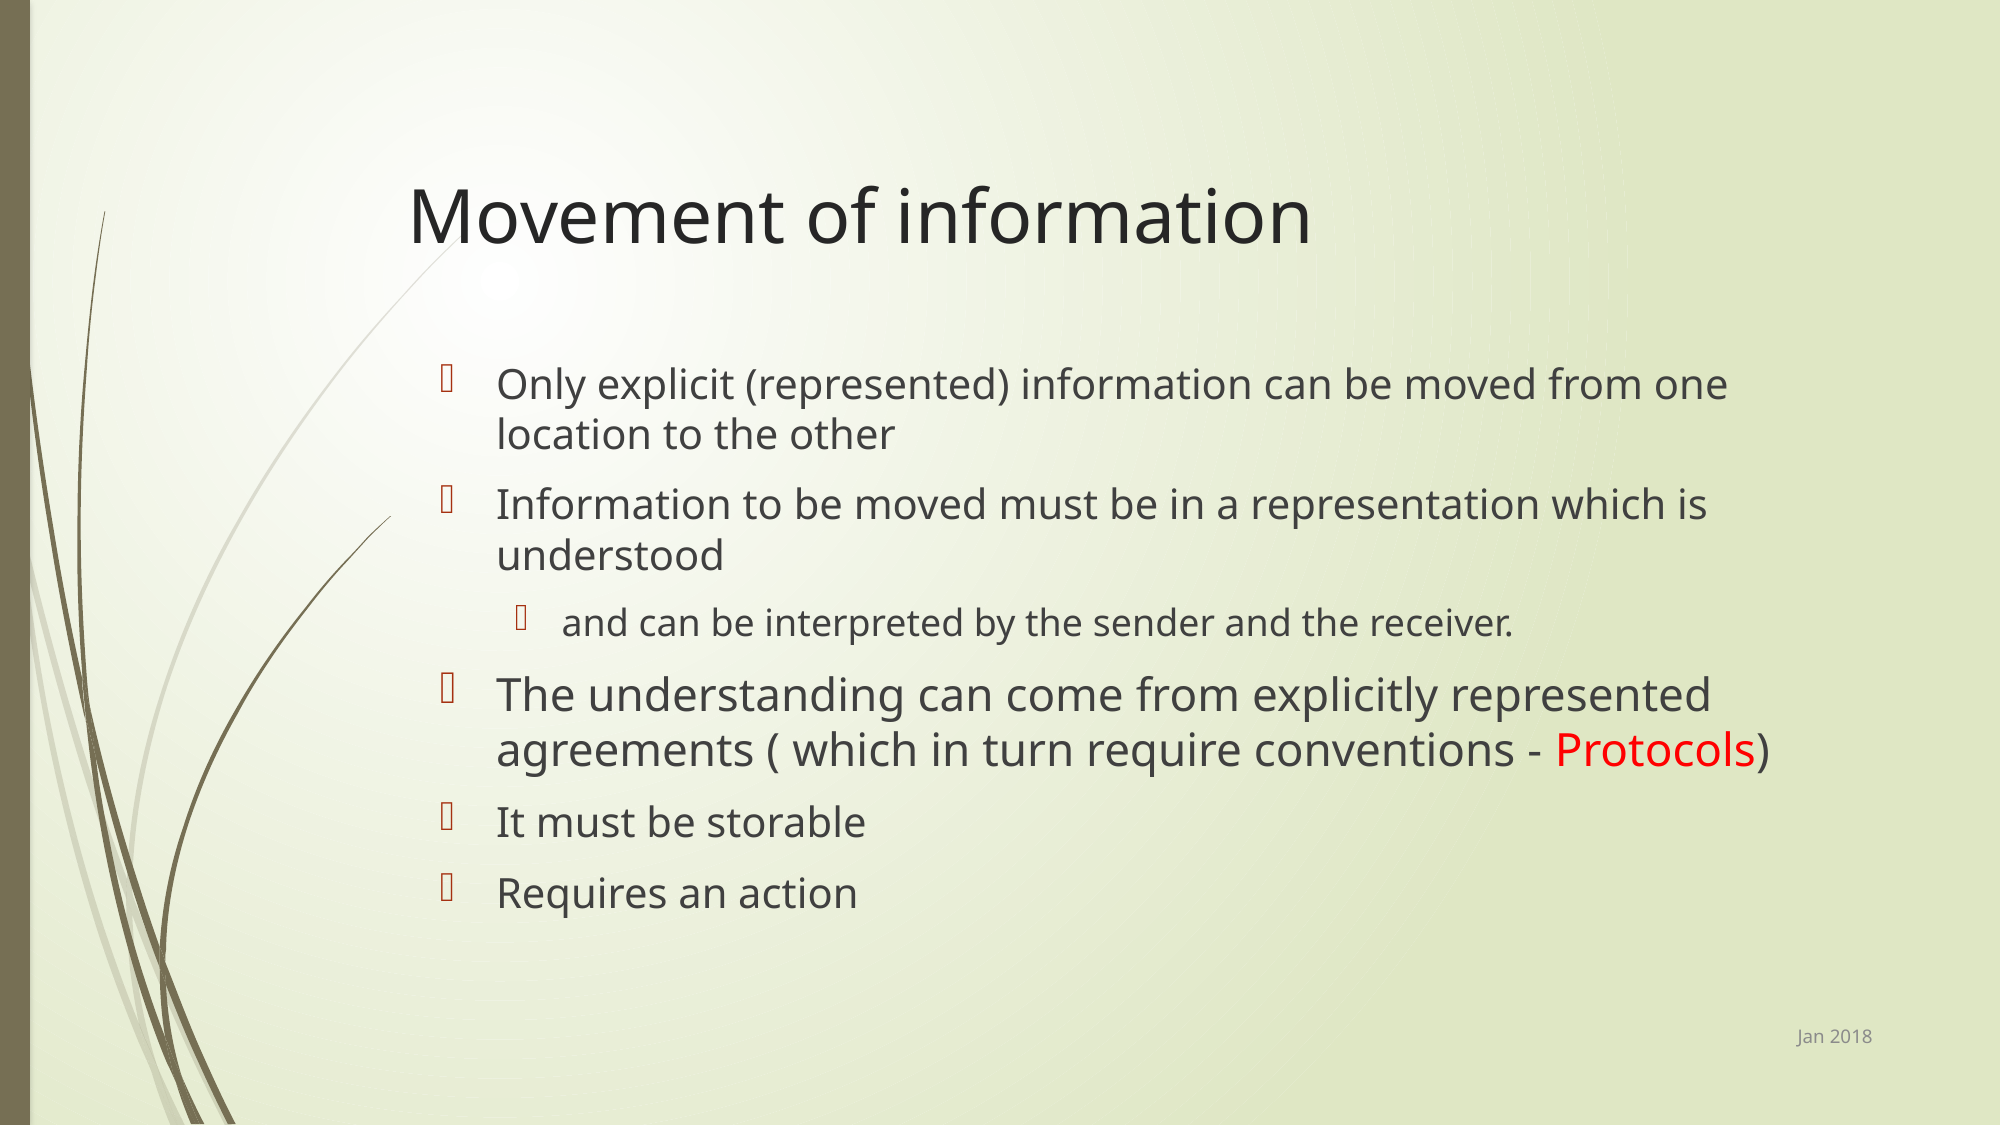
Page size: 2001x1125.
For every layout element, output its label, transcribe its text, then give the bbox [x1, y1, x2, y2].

list Only explicit (represented) information can be moved from one location to the other Information to be moved must be in a representation which is understood and can be interpreted by the sender and the receiver. The understanding can come from explicitly represented agreements ( which in turn require conventions - Protocols) It must be storable Requires an action [424, 350, 1888, 988]
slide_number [1699, 1005, 1888, 1067]
title Movement of information [392, 141, 1732, 267]
